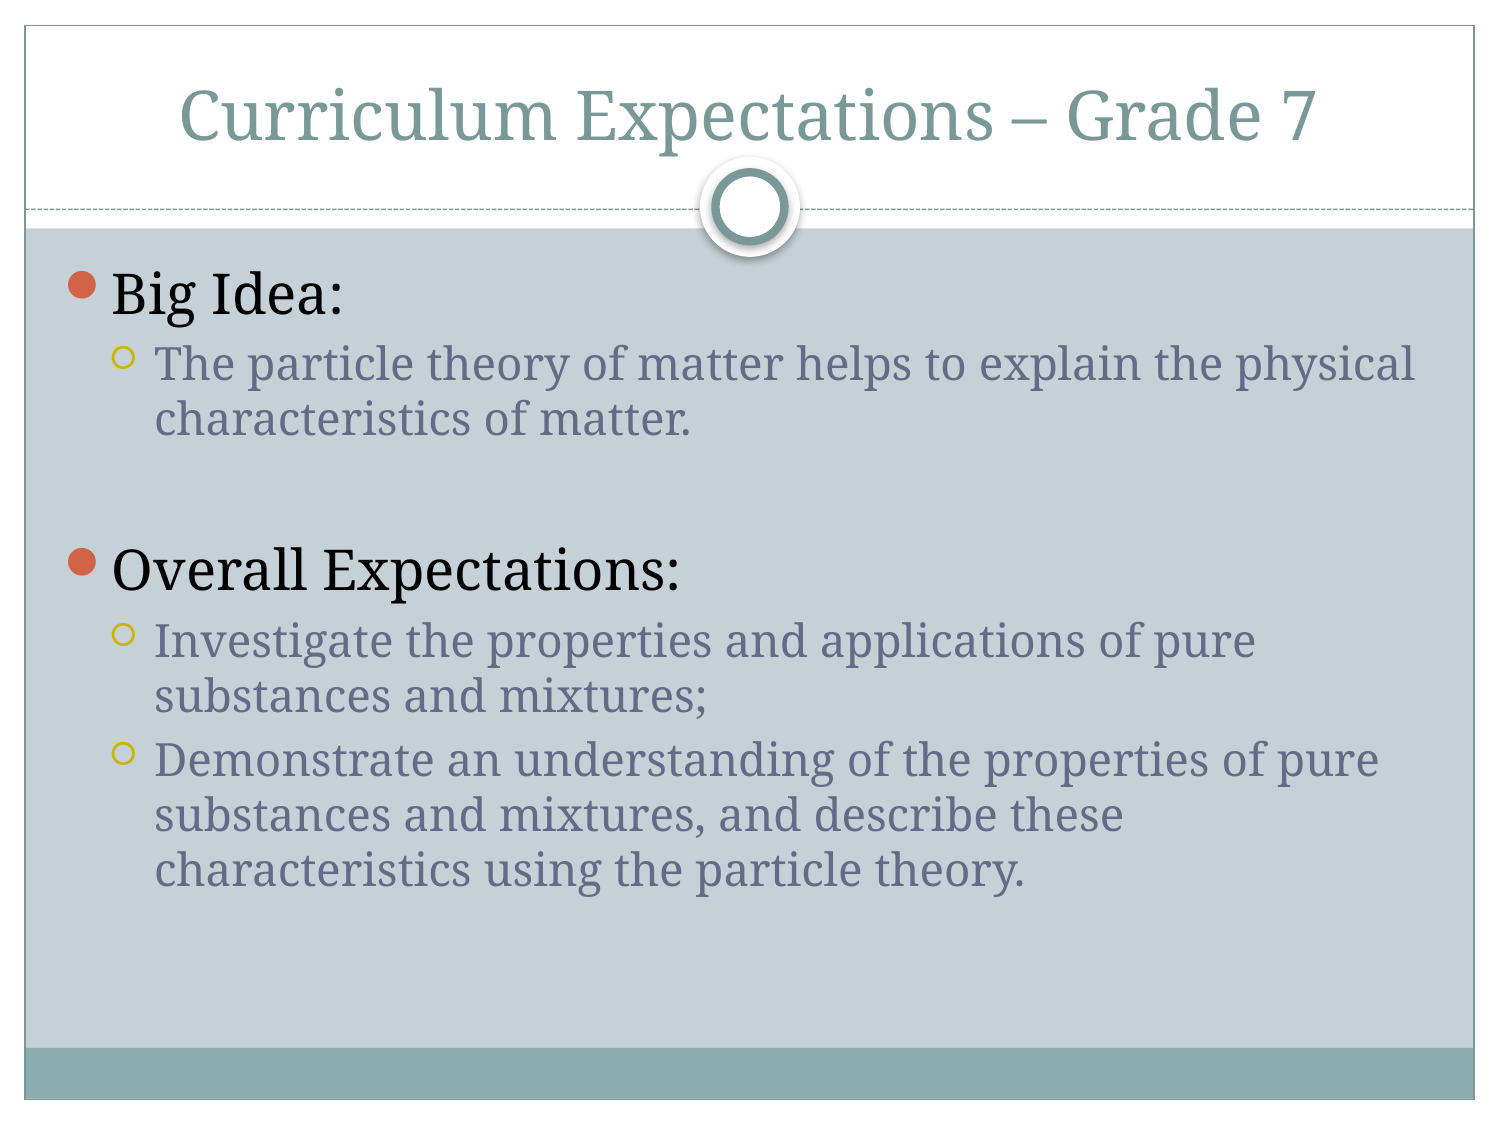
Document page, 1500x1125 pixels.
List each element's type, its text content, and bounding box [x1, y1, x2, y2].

title Curriculum Expectations – Grade 7 [49, 37, 1450, 162]
list Big Idea: The particle theory of matter helps to explain the physical characteristics of matter. Overall Expectations: Investigate the properties and applications of pure substances and mixtures; Demonstrate an understanding of the properties of pure substances and mixtures, and describe these characteristics using the particle theory. [49, 250, 1445, 1001]
